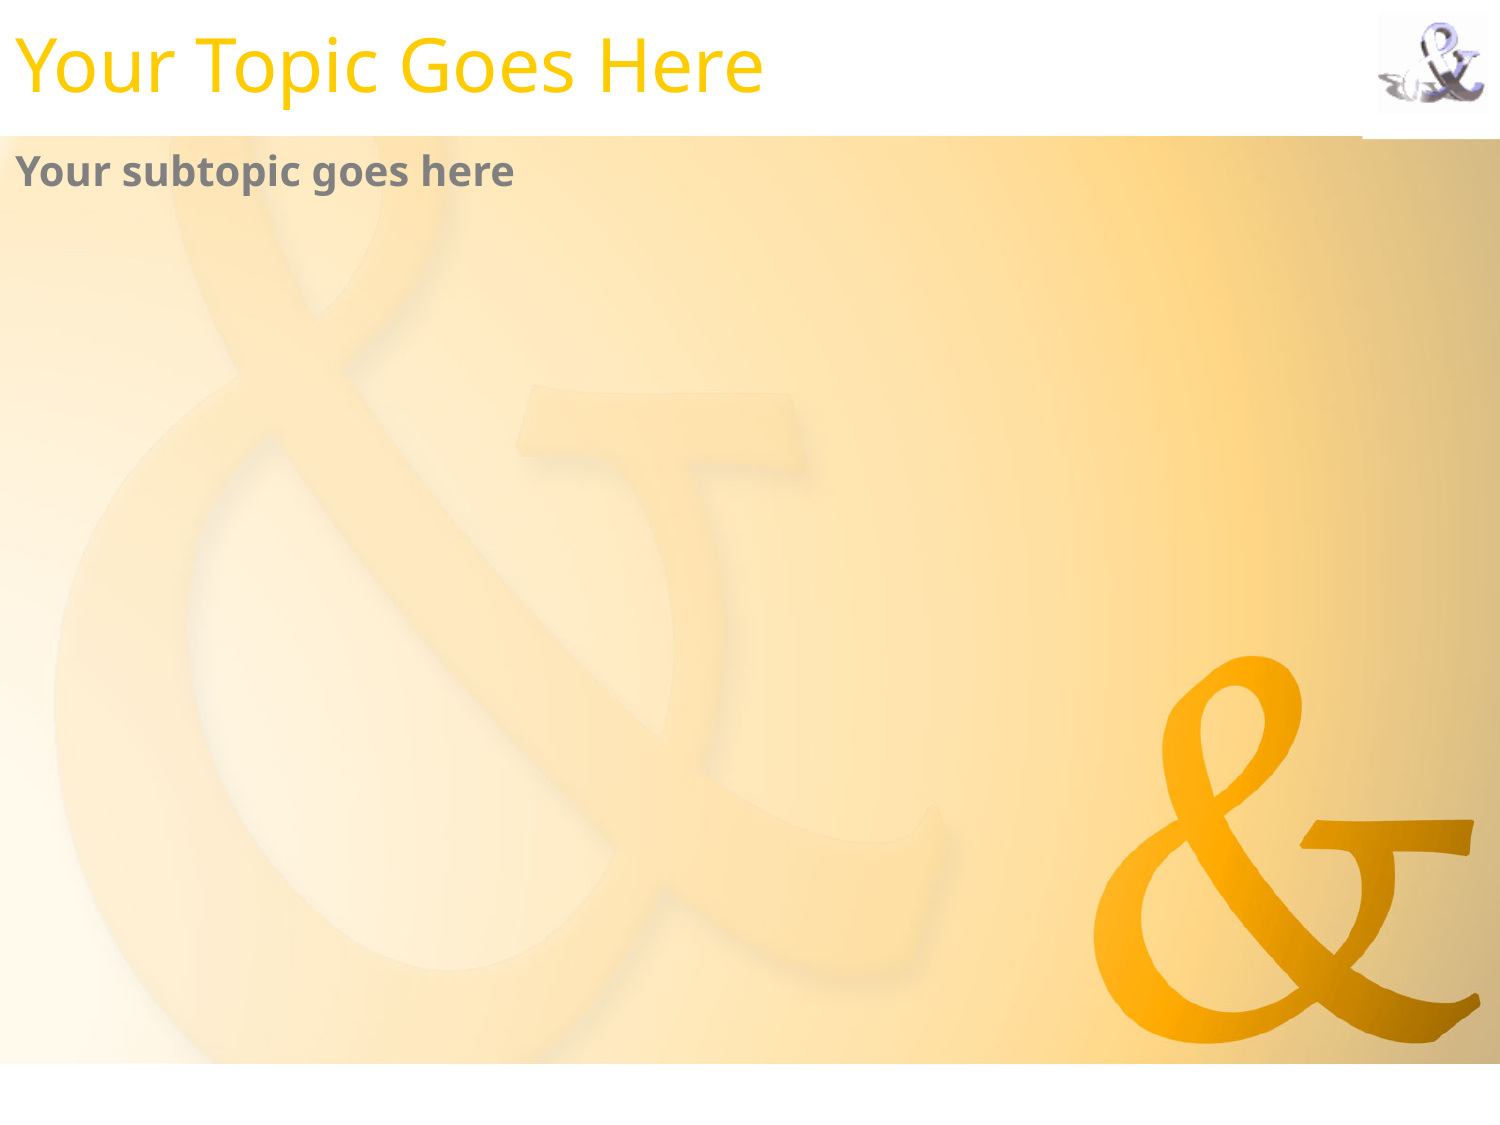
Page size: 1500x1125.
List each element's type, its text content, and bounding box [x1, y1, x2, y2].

picture [0, 126, 1500, 1125]
title Your Topic Goes Here [0, 0, 1500, 126]
list Your subtopic goes here [0, 137, 737, 1063]
